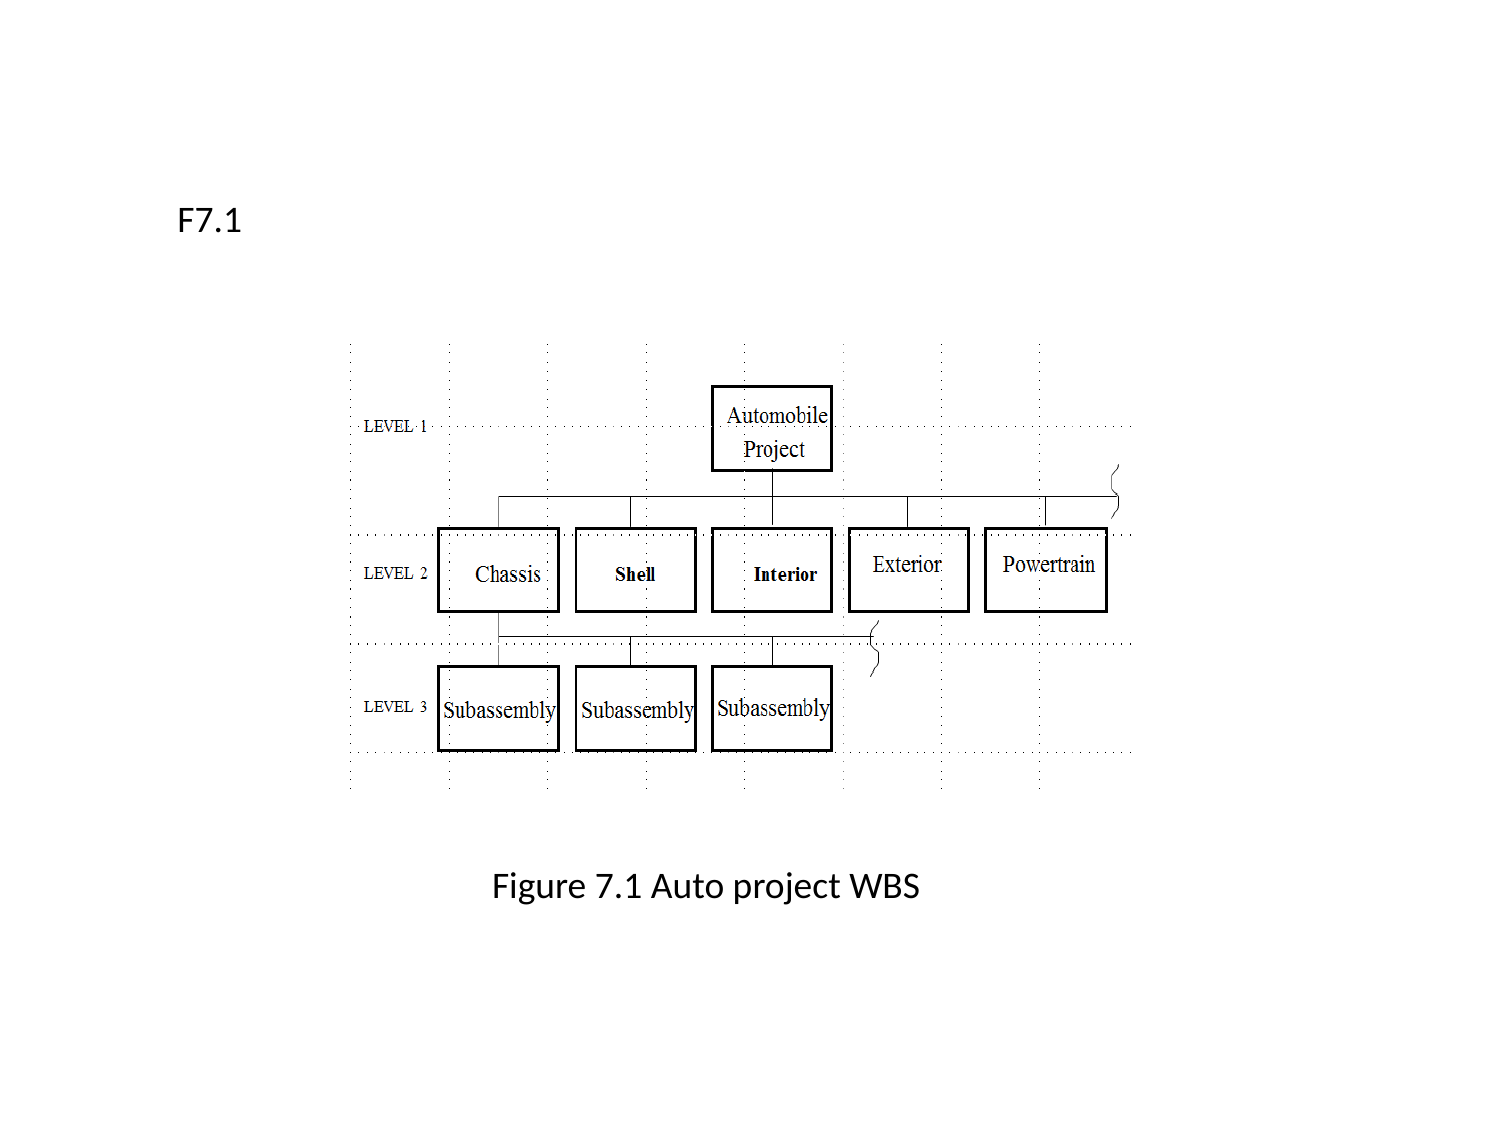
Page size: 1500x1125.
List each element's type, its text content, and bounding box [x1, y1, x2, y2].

picture [349, 337, 1136, 791]
text_box F7.1 [162, 187, 388, 248]
text_box Figure 7.1 Auto project WBS [477, 853, 936, 914]
